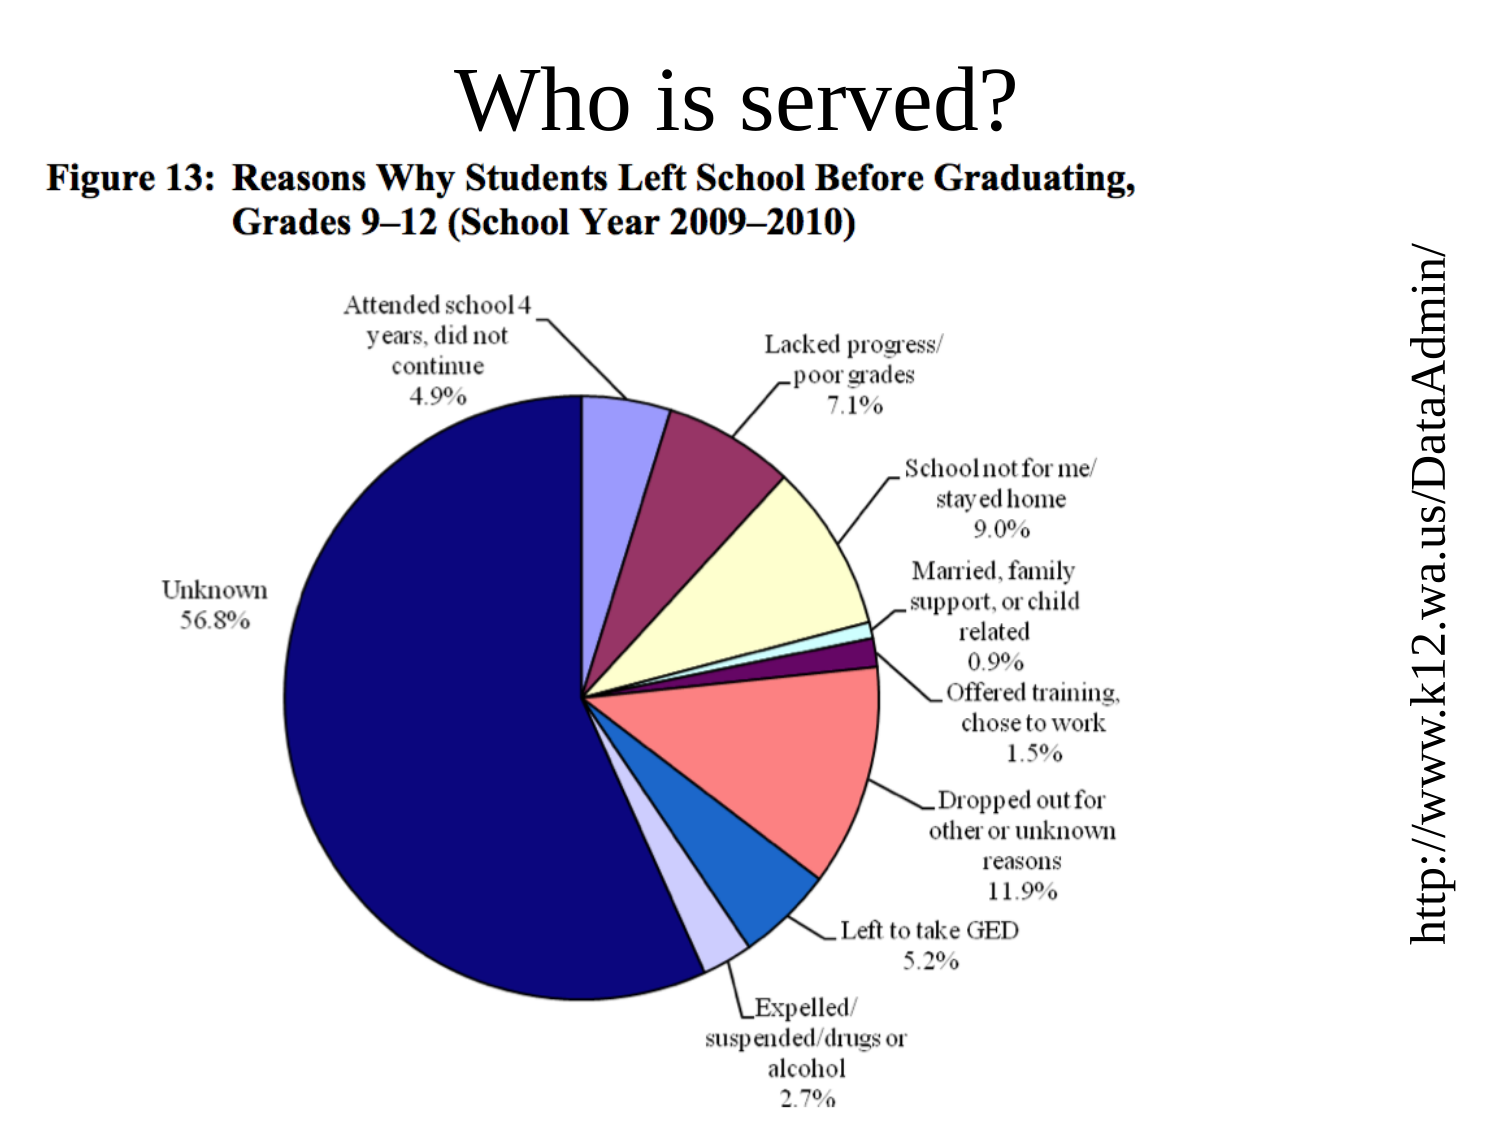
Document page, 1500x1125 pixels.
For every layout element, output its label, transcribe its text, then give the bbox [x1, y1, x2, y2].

text_box http://www.k12.wa.us/DataAdmin/ [1387, 228, 1463, 960]
picture [37, 137, 1201, 1125]
text_box Who is served? [99, 0, 1375, 188]
